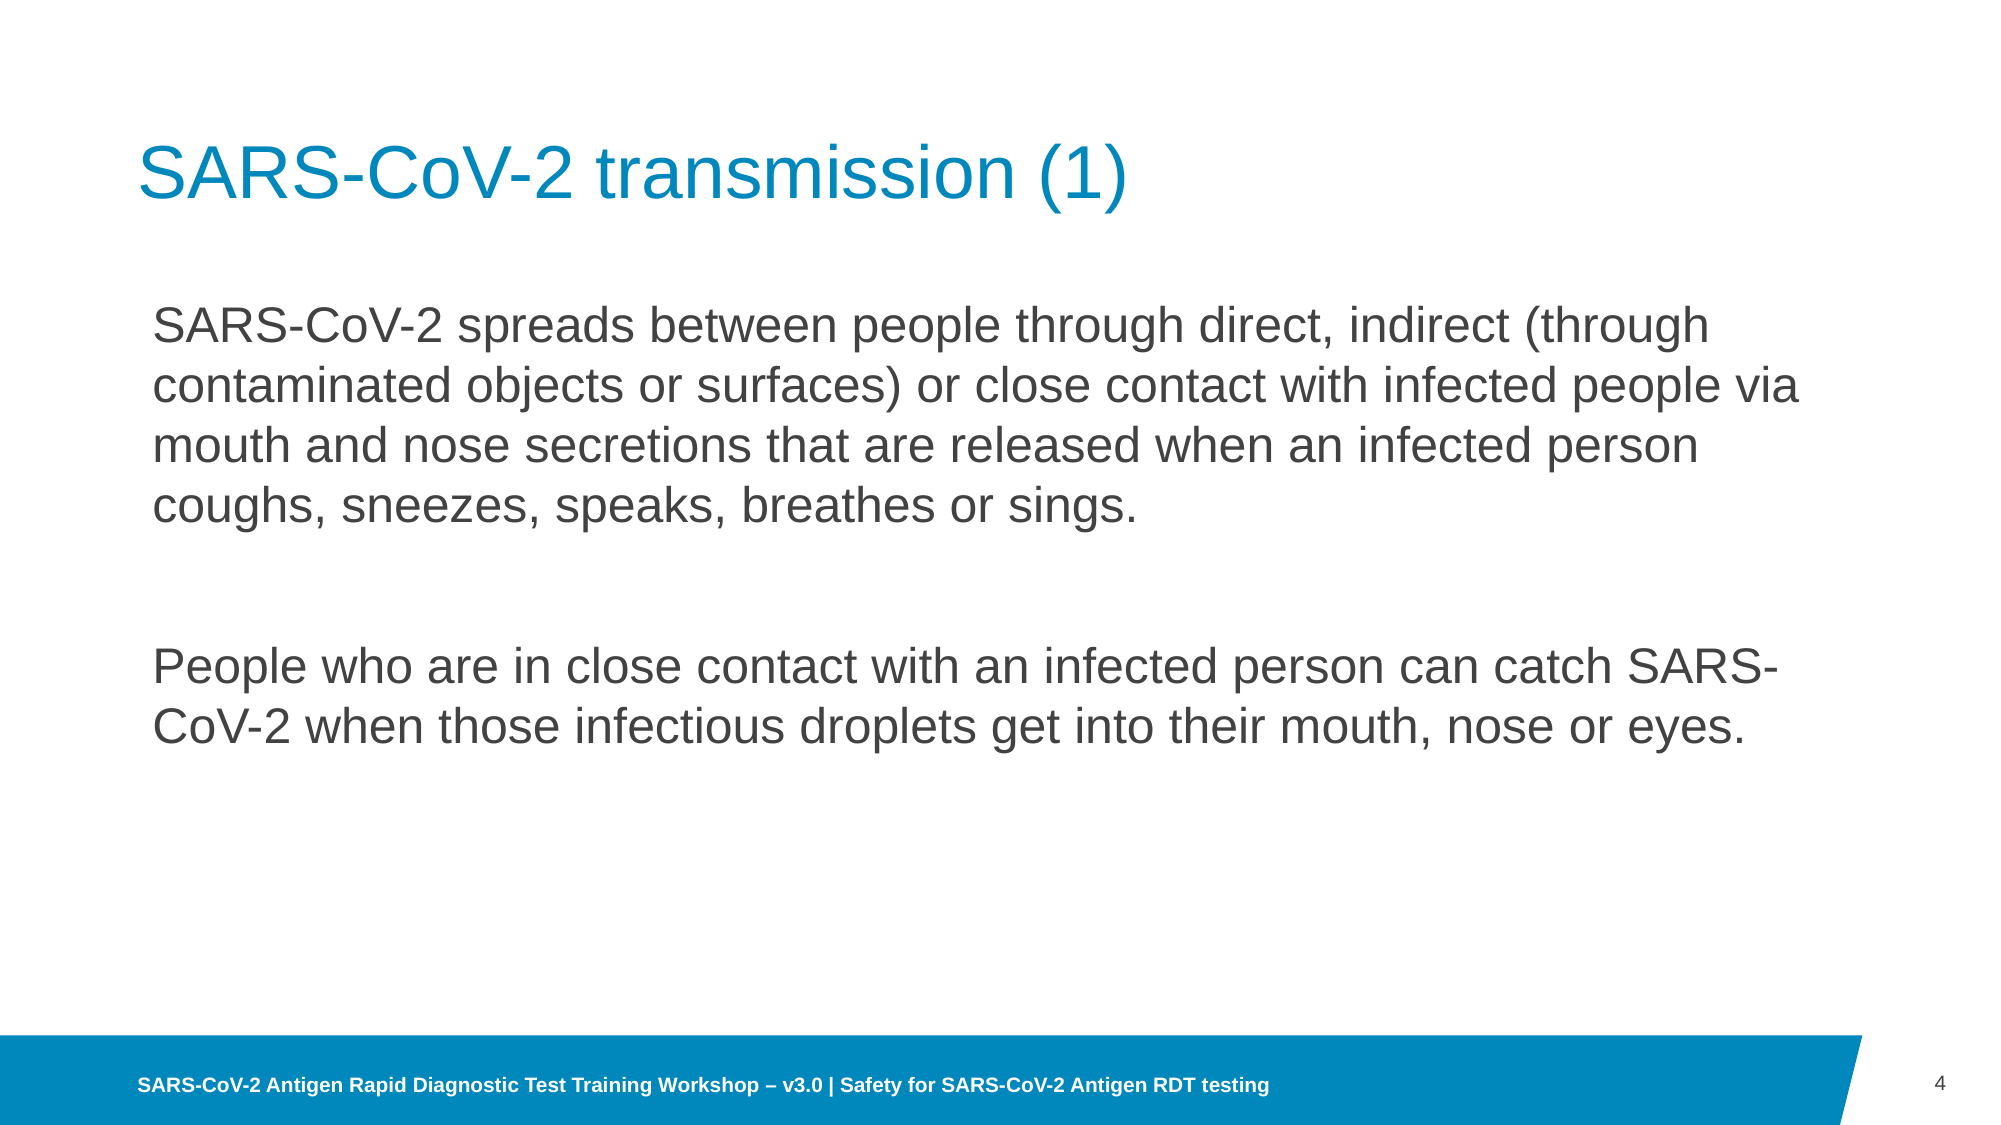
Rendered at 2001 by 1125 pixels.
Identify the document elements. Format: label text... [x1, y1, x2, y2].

list SARS-CoV-2 spreads between people through direct, indirect (through contaminated objects or surfaces) or close contact with infected people via mouth and nose secretions that are released when an infected person coughs, sneezes, speaks, breathes or sings. People who are in close contact with an infected person can catch SARS-CoV-2 when those infectious droplets get into their mouth, nose or eyes. [137, 284, 1863, 1014]
slide_number 4 [1862, 1035, 1947, 1125]
footer SARS-CoV-2 Antigen Rapid Diagnostic Test Training Workshop – v3.0 | Safety for SARS-CoV-2 Antigen RDT testing [137, 1042, 1338, 1125]
title SARS-CoV-2 transmission (1) [137, 59, 1863, 215]
